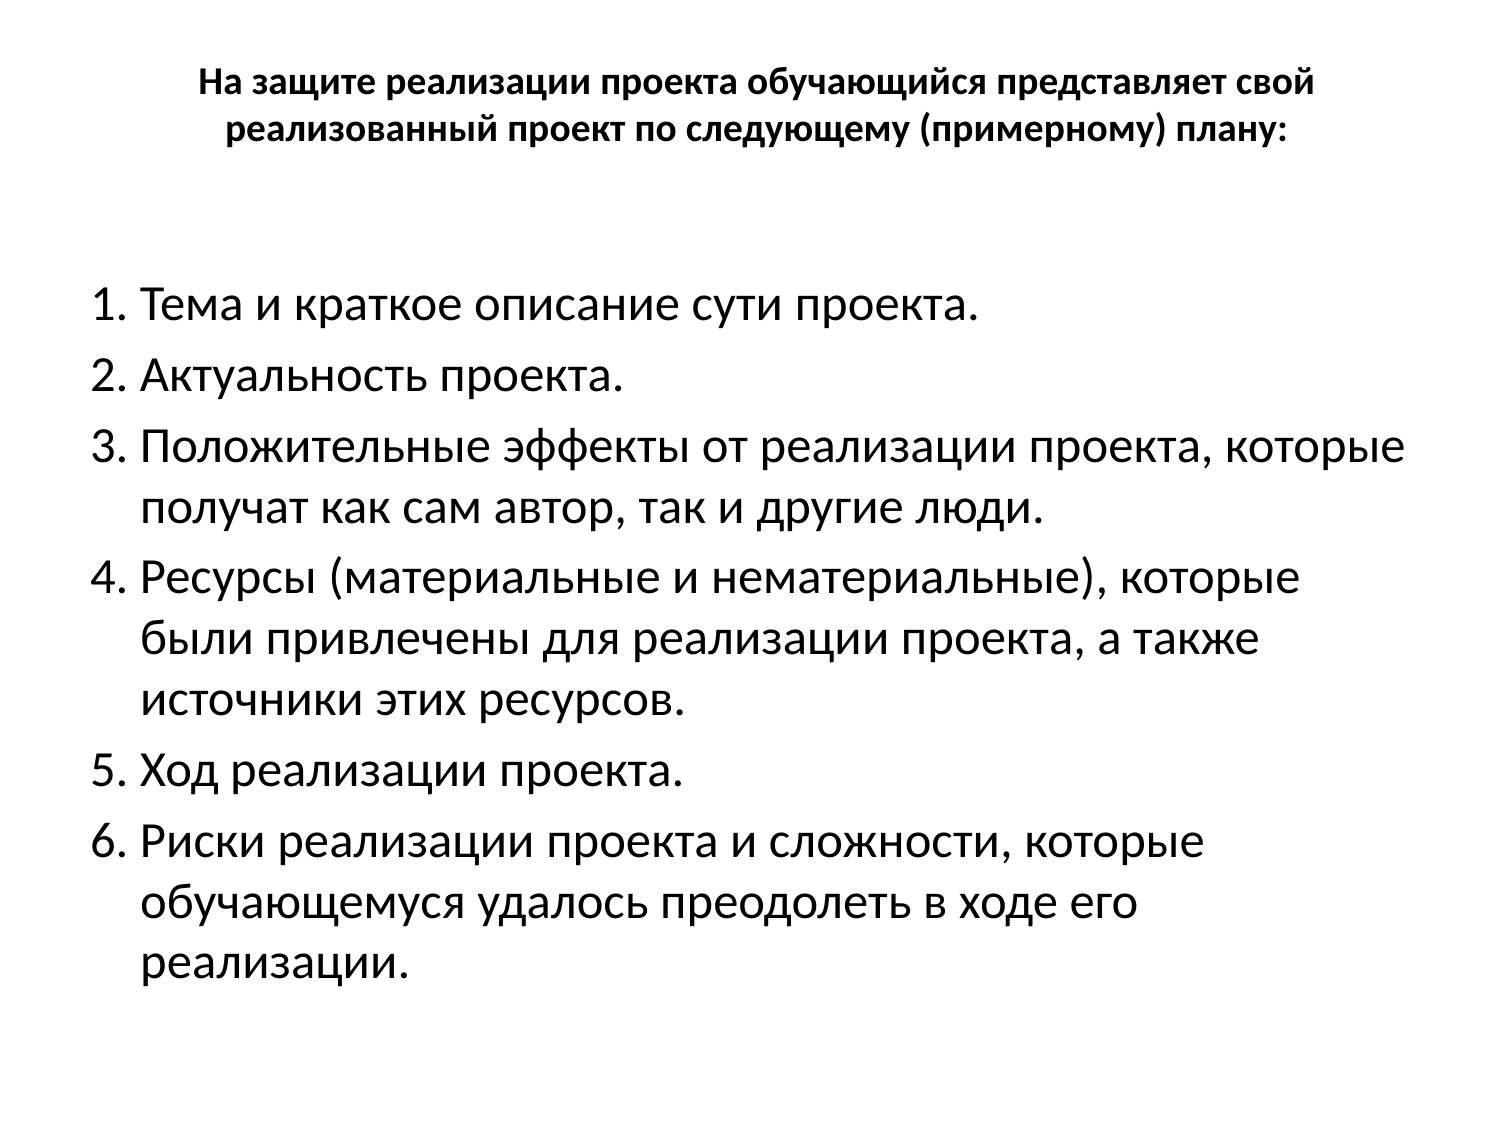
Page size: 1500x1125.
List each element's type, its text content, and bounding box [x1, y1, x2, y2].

title На защите реализации проекта обучающийся представляет свой реализованный проект по следующему (примерному) плану: [82, 46, 1432, 235]
list 1. Тема и краткое описание сути проекта. 2. Актуальность проекта. 3. Положительные эффекты от реализации проекта, которые получат как сам автор, так и другие люди. 4. Ресурсы (материальные и нематериальные), которые были привлечены для реализации проекта, а также источники этих ресурсов. 5. Ход реализации проекта. 6. Риски реализации проекта и сложности, которые обучающемуся удалось преодолеть в ходе его реализации. [75, 262, 1425, 1005]
